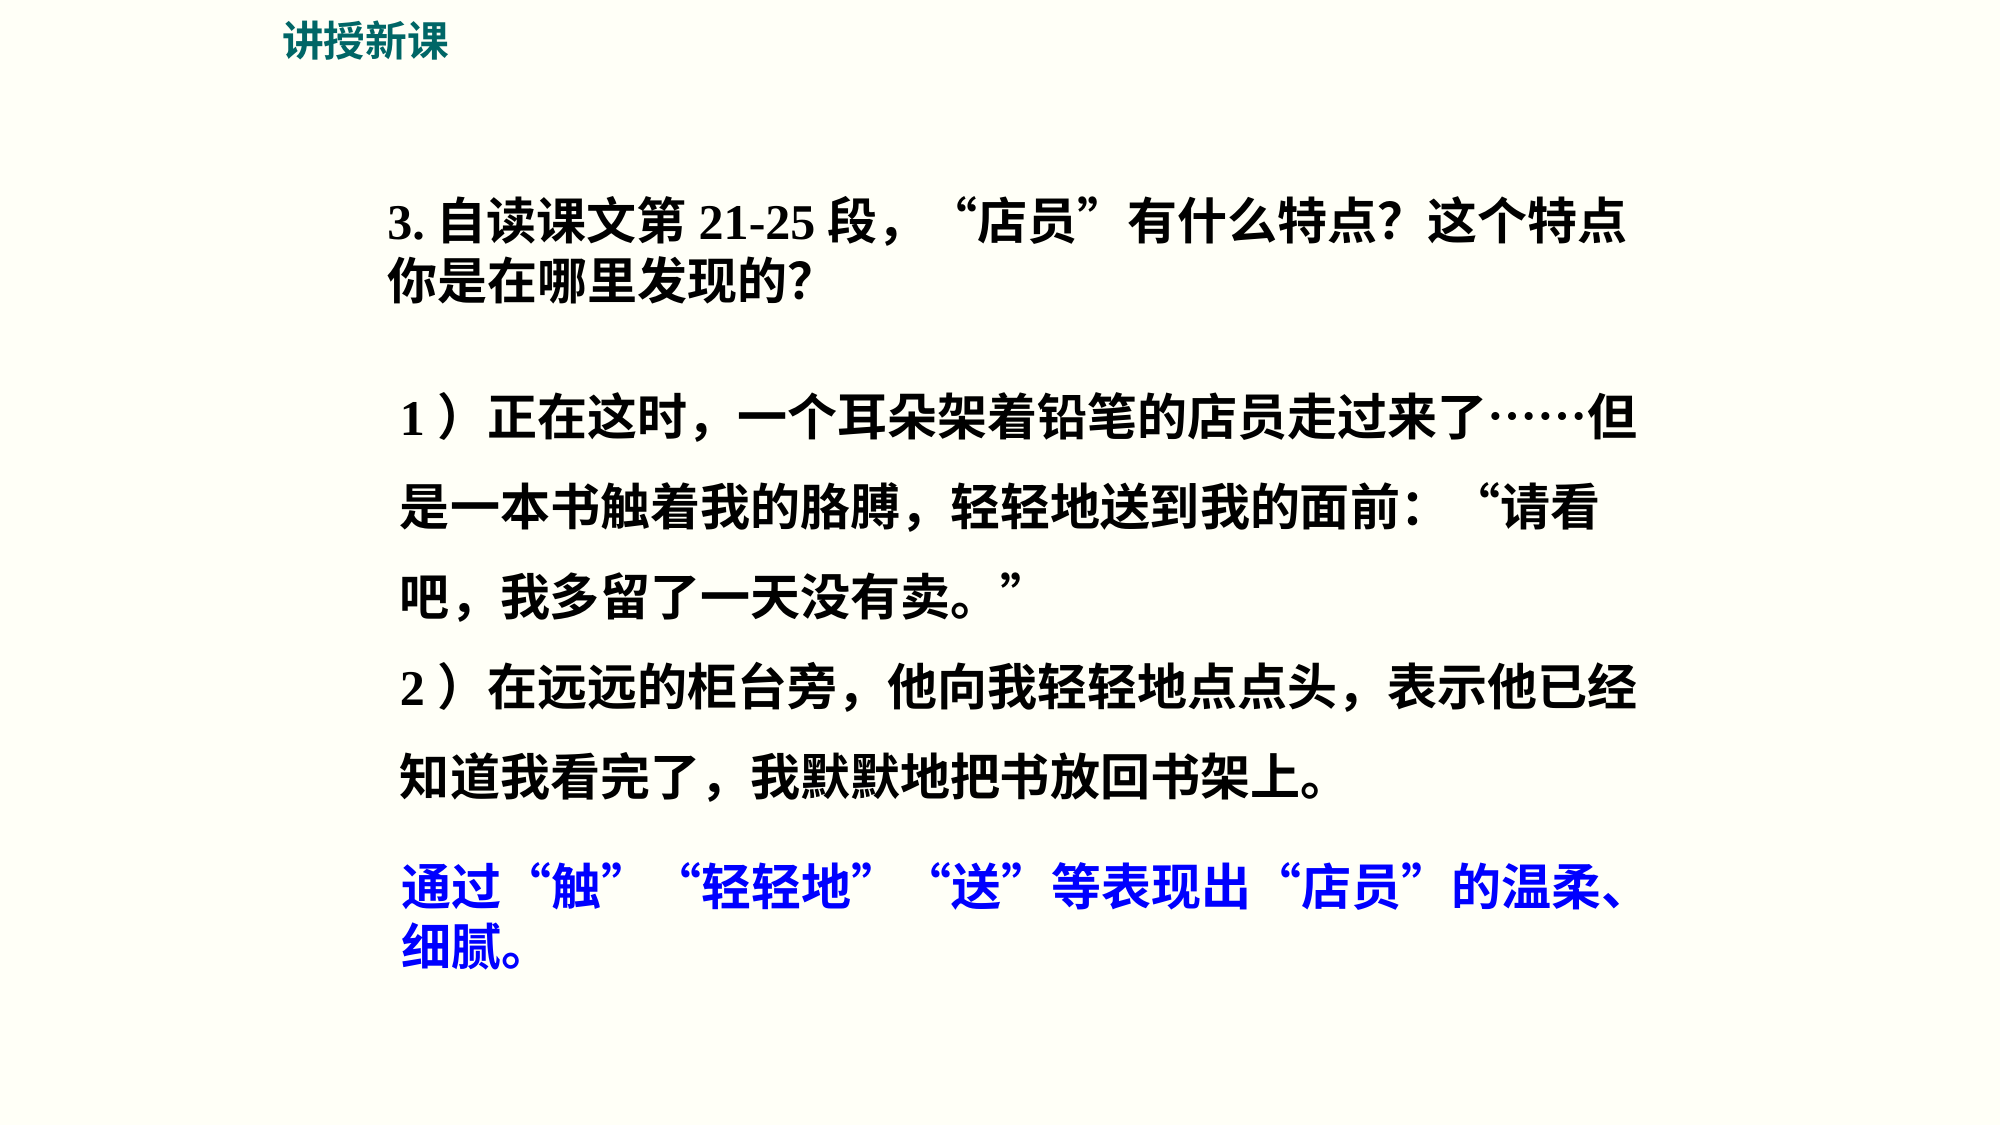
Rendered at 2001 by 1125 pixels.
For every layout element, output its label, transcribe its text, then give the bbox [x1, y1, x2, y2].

text_box 通过“触”“轻轻地”“送”等表现出“店员”的温柔、细腻。 [387, 847, 1685, 983]
text_box 讲授新课 [267, 7, 480, 73]
text_box 1）正在这时，一个耳朵架着铅笔的店员走过来了……但是一本书触着我的胳膊，轻轻地送到我的面前：“请看吧，我多留了一天没有卖。” 2）在远远的柜台旁，他向我轻轻地点点头，表示他已经知道我看完了，我默默地把书放回书架上。 [385, 347, 1662, 813]
text_box 3.自读课文第21-25段，“店员”有什么特点？这个特点你是在哪里发现的？ [372, 181, 1689, 317]
